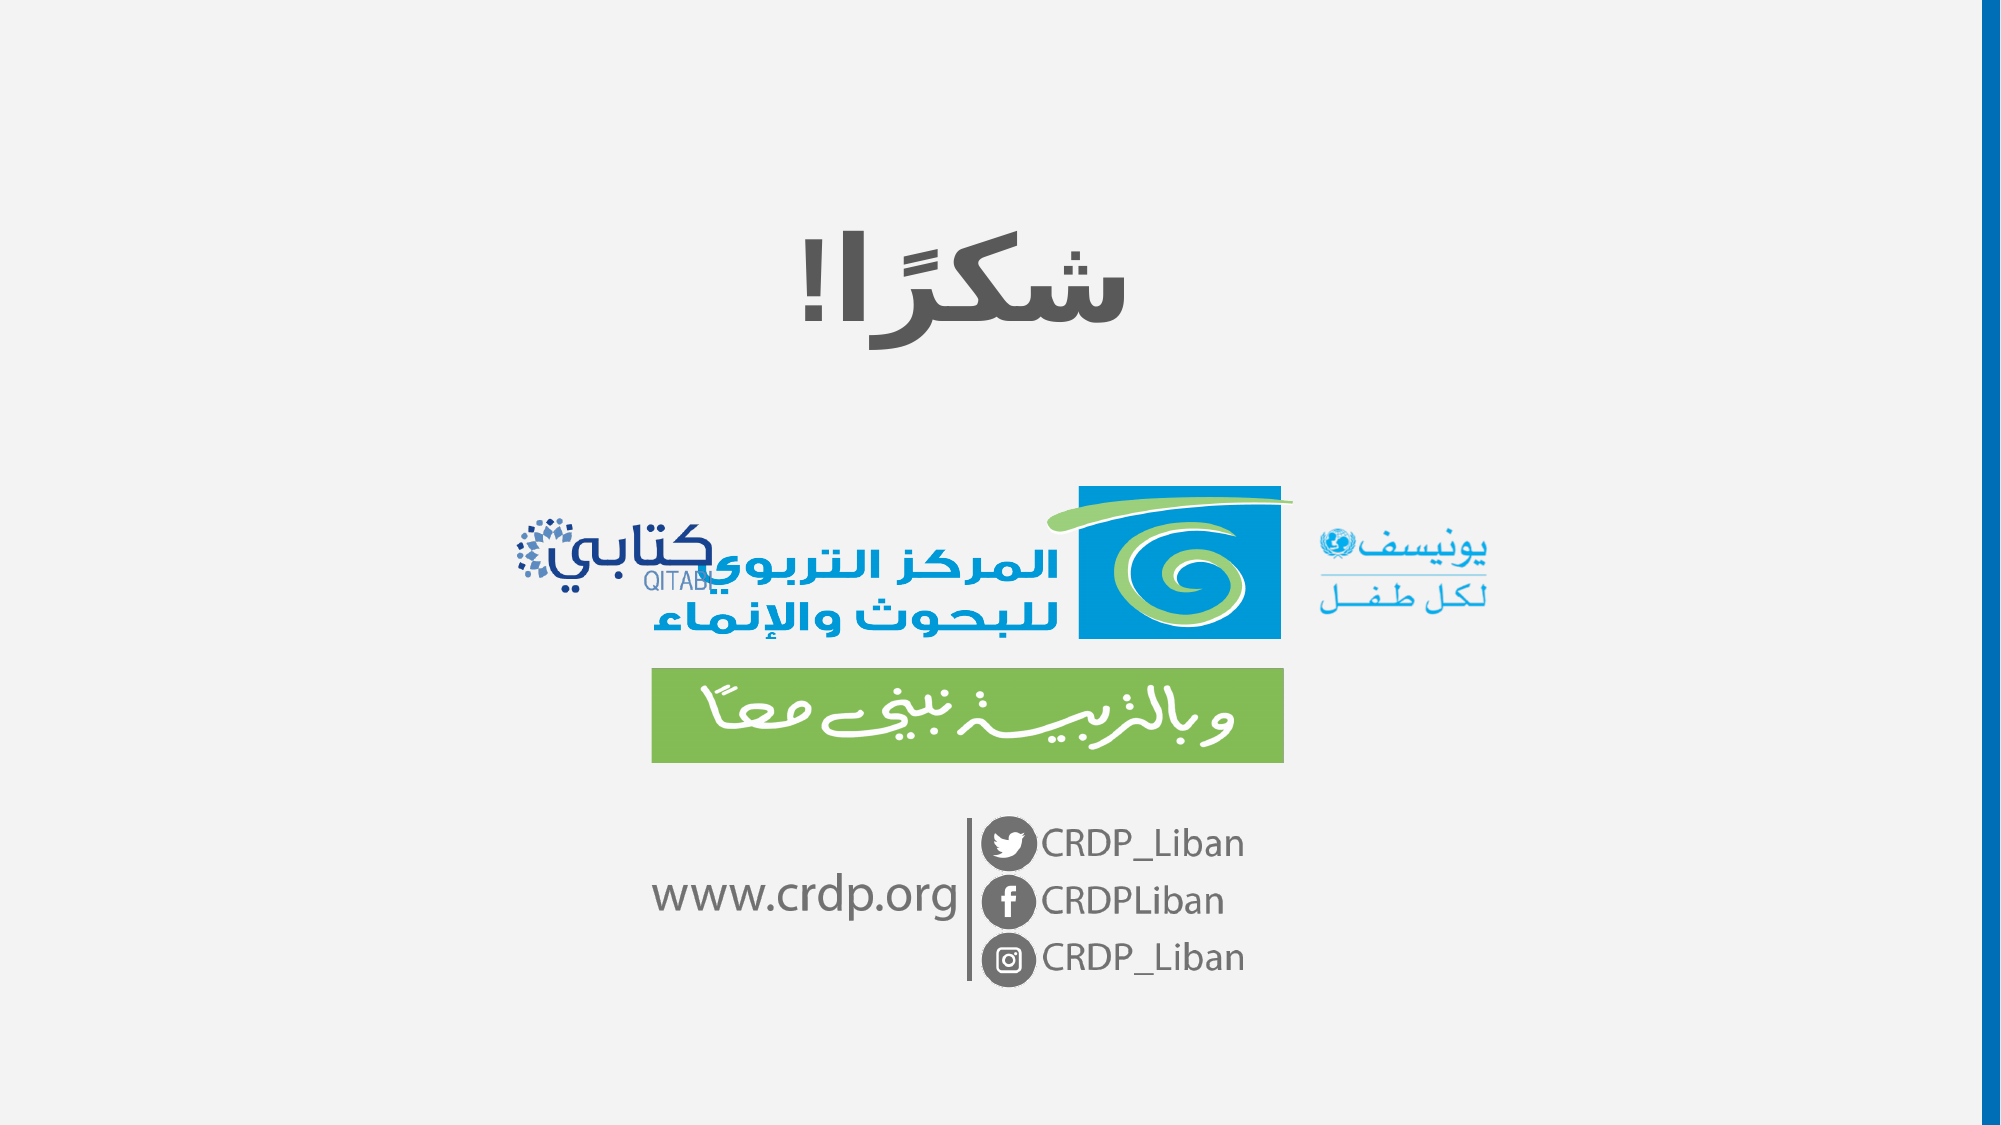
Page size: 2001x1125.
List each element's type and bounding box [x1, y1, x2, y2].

picture [980, 815, 1243, 988]
picture [651, 668, 1343, 763]
picture [967, 818, 972, 981]
picture [1313, 480, 1492, 659]
picture [1115, 523, 1245, 627]
picture [651, 873, 956, 921]
picture [508, 486, 1293, 639]
